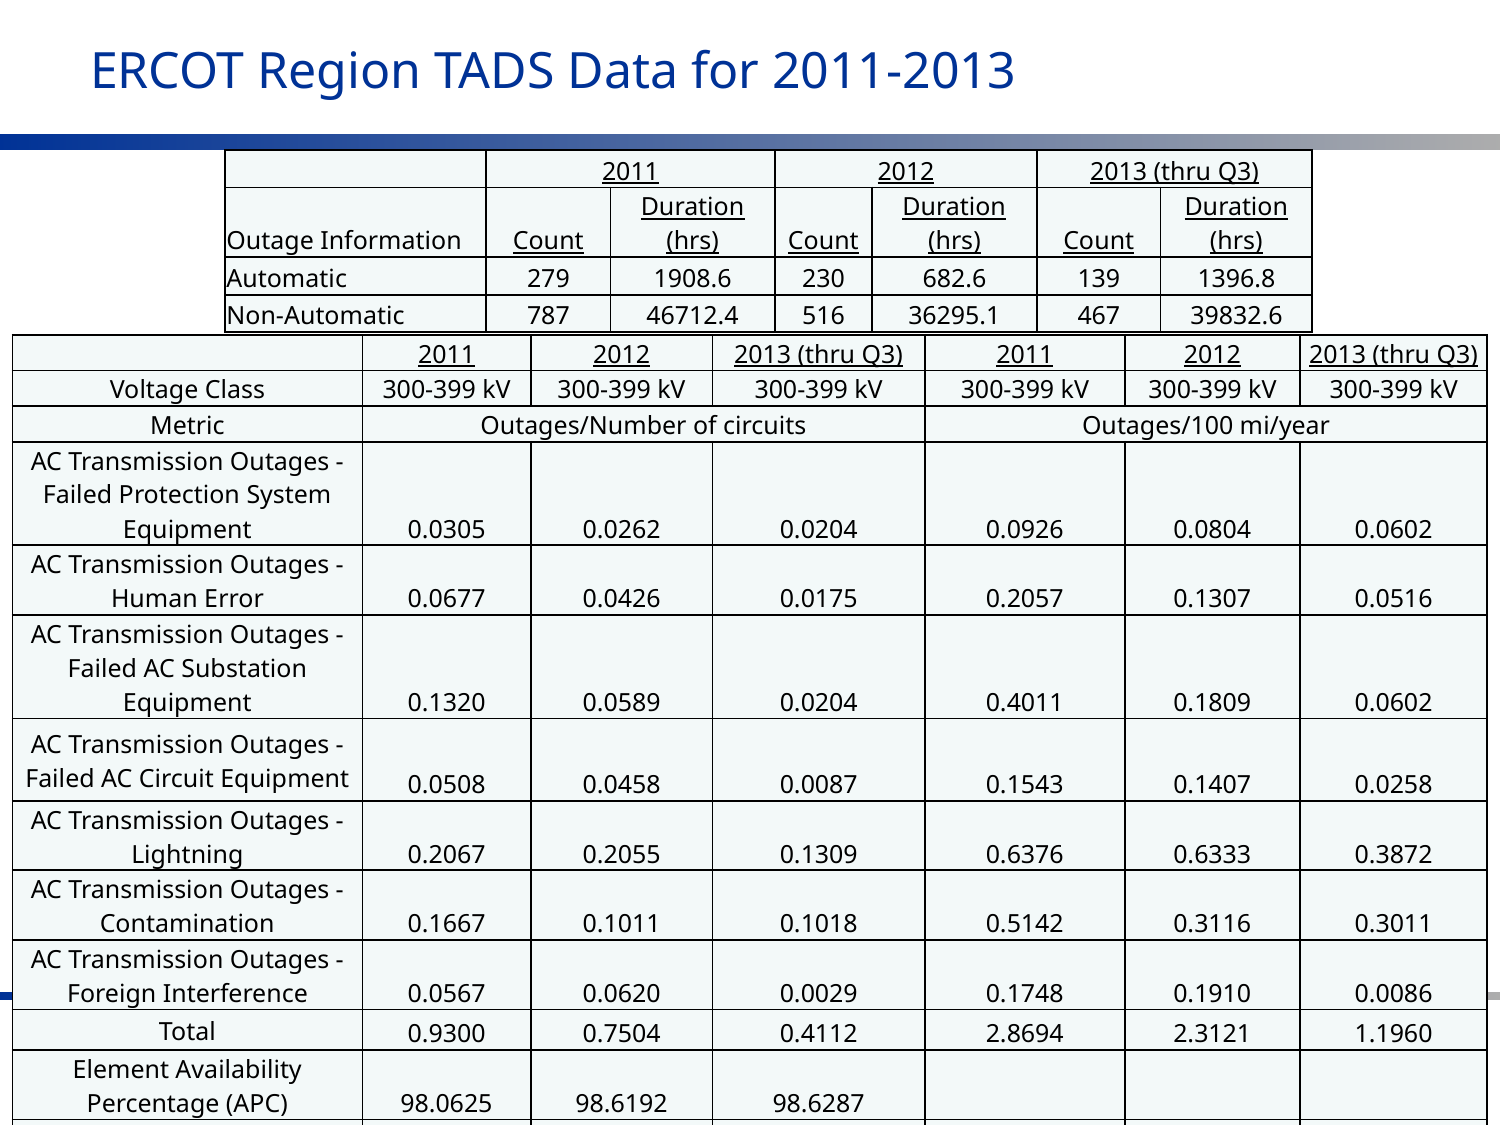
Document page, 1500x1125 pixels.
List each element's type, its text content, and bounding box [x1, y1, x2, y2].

table_cell AC Transmission Outages - Human Error [13, 546, 362, 614]
table_cell 0.1407 [1126, 719, 1299, 800]
table_cell 300-399 kV [363, 371, 530, 405]
table_cell Element Availability Percentage (APC) [13, 1051, 362, 1119]
table_cell 0.0258 [1301, 719, 1486, 800]
table_cell 0.1320 [363, 616, 530, 718]
table_cell 0.2057 [926, 546, 1124, 614]
table_cell 0.0029 [713, 941, 924, 1009]
table_cell Count [487, 188, 610, 256]
table_cell 0.1543 [926, 719, 1124, 800]
table_cell Count [776, 188, 871, 256]
title ERCOT Region TADS Data for 2011-2013 [75, 12, 1450, 125]
table_cell [1301, 1051, 1486, 1119]
table_cell 0.1309 [713, 802, 924, 869]
table_header 2012 [776, 151, 1036, 187]
table_header 2013 (thru Q3) [1038, 151, 1311, 187]
table_cell 230 [776, 258, 871, 294]
table_cell Total [13, 1010, 362, 1049]
table_cell 0.0305 [363, 443, 530, 544]
table_cell 0.0175 [713, 546, 924, 614]
table_cell Outages/Number of circuits [363, 407, 924, 441]
table_header 2011 [487, 151, 774, 187]
table_cell [926, 1051, 1124, 1119]
table_cell Duration (hrs) [611, 188, 774, 256]
table_cell 300-399 kV [713, 371, 924, 405]
table_cell 787 [487, 296, 610, 331]
table_cell 0.1748 [926, 941, 1124, 1009]
table_cell AC Transmission Outages - Failed AC Circuit Equipment [13, 719, 362, 800]
table_cell AC Transmission Outages - Failed Protection System Equipment [13, 443, 362, 544]
table_cell 1.3713 [713, 1120, 924, 1125]
table_cell 98.6192 [532, 1051, 712, 1119]
table_cell 0.0204 [713, 443, 924, 544]
table_cell 0.0677 [363, 546, 530, 614]
table_header 2013 (thru Q3) [713, 336, 924, 370]
table_header 2012 [532, 336, 712, 370]
table_cell Transmission System Unavailability [13, 1120, 362, 1125]
table_cell 139 [1038, 258, 1160, 294]
table_cell Outage Information [226, 188, 485, 256]
table_cell [1126, 1120, 1299, 1125]
table_cell 0.0508 [363, 719, 530, 800]
table_cell 0.2055 [532, 802, 712, 869]
table_cell 0.1011 [532, 871, 712, 939]
table_cell 0.3872 [1301, 802, 1486, 869]
table_cell 1.3808 [532, 1120, 712, 1125]
table_header [226, 151, 485, 187]
table_cell 0.0087 [713, 719, 924, 800]
table_cell 279 [487, 258, 610, 294]
table_cell 39832.6 [1161, 296, 1311, 331]
table_header 2013 (thru Q3) [1301, 336, 1486, 370]
table_cell 0.0602 [1301, 443, 1486, 544]
table_cell 0.0426 [532, 546, 712, 614]
table_cell 98.6287 [713, 1051, 924, 1119]
table_cell 0.0458 [532, 719, 712, 800]
table_cell 300-399 kV [1126, 371, 1299, 405]
table_cell 2.8694 [926, 1010, 1124, 1049]
table_cell 0.1809 [1126, 616, 1299, 718]
table_header 2011 [363, 336, 530, 370]
table_cell 300-399 kV [1301, 371, 1486, 405]
table_cell 1.1960 [1301, 1010, 1486, 1049]
table_cell 0.6333 [1126, 802, 1299, 869]
table_cell 0.9300 [363, 1010, 530, 1049]
table_cell 36295.1 [873, 296, 1036, 331]
table_cell 682.6 [873, 258, 1036, 294]
table_header 2012 [1126, 336, 1299, 370]
table_cell Metric [13, 407, 362, 441]
table_header 2011 [926, 336, 1124, 370]
table_cell 98.0625 [363, 1051, 530, 1119]
table_cell 0.0804 [1126, 443, 1299, 544]
table_cell 0.0204 [713, 616, 924, 718]
table_cell 0.0620 [532, 941, 712, 1009]
table_cell [1126, 1051, 1299, 1119]
table_cell AC Transmission Outages - Foreign Interference [13, 941, 362, 1009]
table_cell 46712.4 [611, 296, 774, 331]
table_cell Duration (hrs) [873, 188, 1036, 256]
table_cell 0.1910 [1126, 941, 1299, 1009]
table_cell 0.2067 [363, 802, 530, 869]
table_cell 0.4112 [713, 1010, 924, 1049]
table_cell 0.0262 [532, 443, 712, 544]
table_cell Automatic [226, 258, 485, 294]
table_cell 0.0567 [363, 941, 530, 1009]
table_cell Voltage Class [13, 371, 362, 405]
table_cell 0.1018 [713, 871, 924, 939]
table_header [13, 336, 362, 370]
table_cell 0.0516 [1301, 546, 1486, 614]
table_cell 0.0602 [1301, 616, 1486, 718]
table_cell AC Transmission Outages - Contamination [13, 871, 362, 939]
table_cell 0.6376 [926, 802, 1124, 869]
table_cell [926, 1120, 1124, 1125]
table_cell 0.1667 [363, 871, 530, 939]
table_cell 1.9375 [363, 1120, 530, 1125]
table_cell 300-399 kV [532, 371, 712, 405]
table_cell 1396.8 [1161, 258, 1311, 294]
table_cell 0.4011 [926, 616, 1124, 718]
table_cell Count [1038, 188, 1160, 256]
table_cell Non-Automatic [226, 296, 485, 331]
table_cell 0.7504 [532, 1010, 712, 1049]
table_cell 0.5142 [926, 871, 1124, 939]
table_cell [1301, 1120, 1486, 1125]
table_cell Duration (hrs) [1161, 188, 1311, 256]
table_cell 0.0926 [926, 443, 1124, 544]
table_cell 0.1307 [1126, 546, 1299, 614]
table_cell AC Transmission Outages - Failed AC Substation Equipment [13, 616, 362, 718]
table_cell 516 [776, 296, 871, 331]
table_cell Outages/100 mi/year [926, 407, 1486, 441]
table_cell 0.3116 [1126, 871, 1299, 939]
table_cell 0.0589 [532, 616, 712, 718]
table_cell 1908.6 [611, 258, 774, 294]
table_cell 0.0086 [1301, 941, 1486, 1009]
table_cell 467 [1038, 296, 1160, 331]
table_cell AC Transmission Outages - Lightning [13, 802, 362, 869]
table_cell 0.3011 [1301, 871, 1486, 939]
table_cell 300-399 kV [926, 371, 1124, 405]
table_cell 2.3121 [1126, 1010, 1299, 1049]
